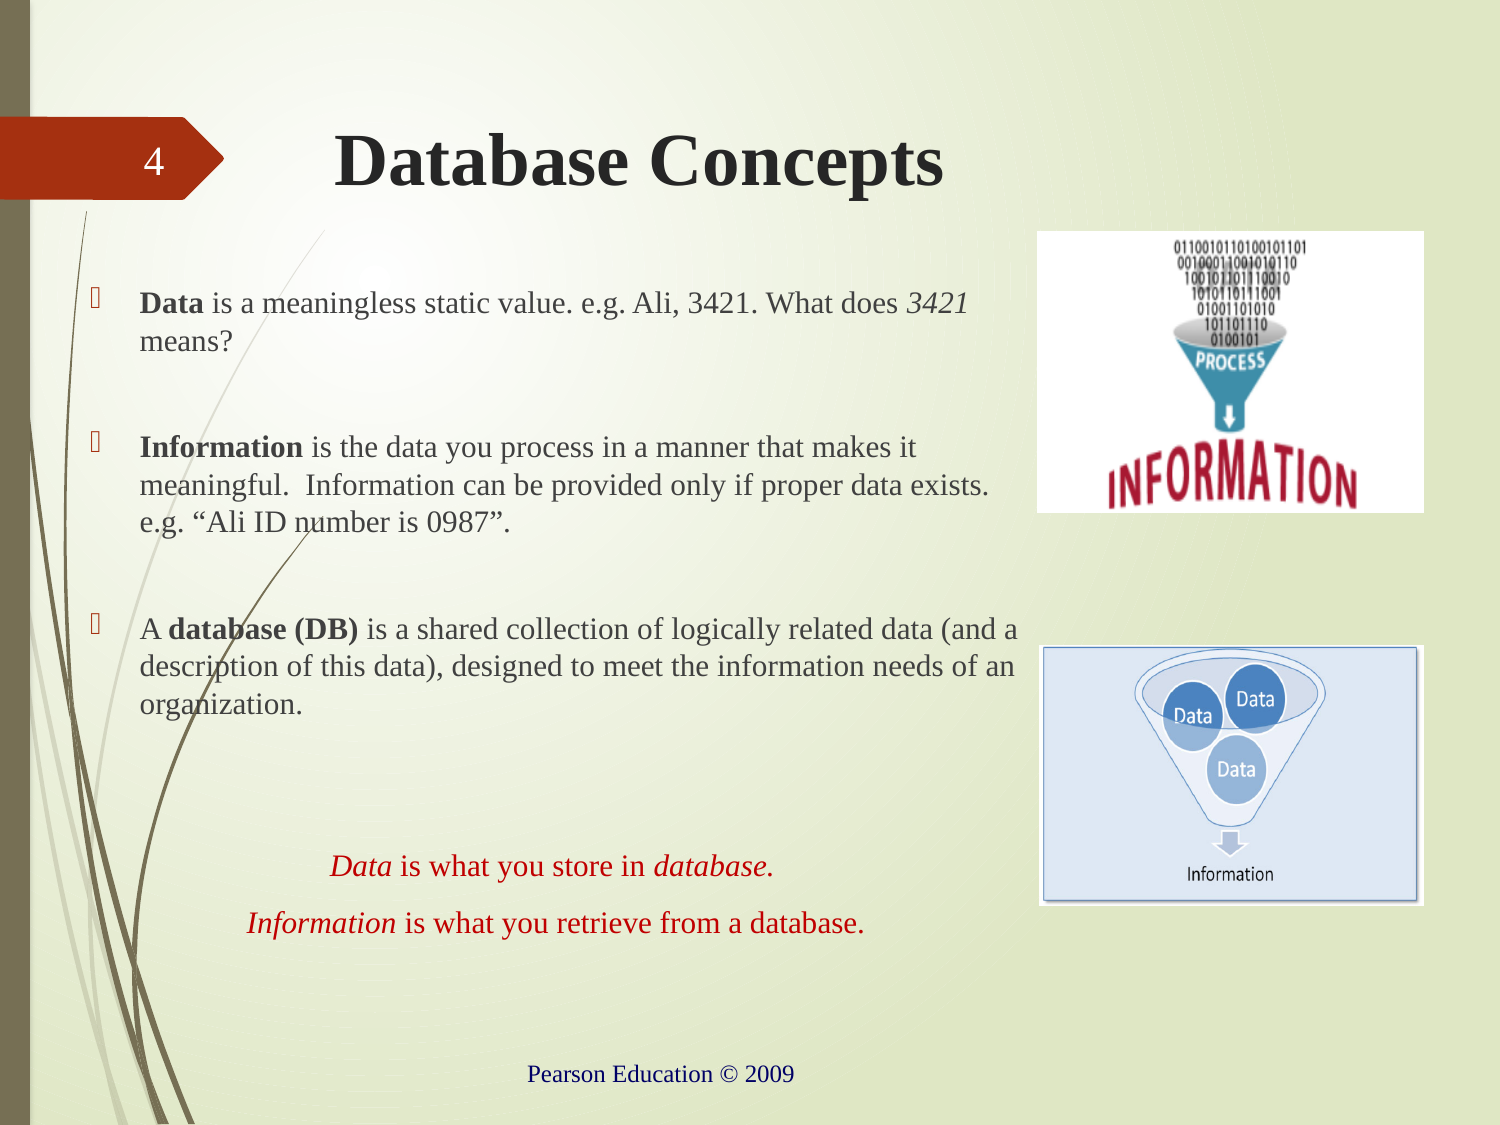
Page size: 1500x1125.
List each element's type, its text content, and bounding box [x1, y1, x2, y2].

list Data is a meaningless static value. e.g. Ali, 3421. What does 3421 means? Information is the data you process in a manner that makes it meaningful. Information can be provided only if proper data exists. e.g. “Ali ID number is 0987”. A database (DB) is a shared collection of logically related data (and a description of this data), designed to meet the information needs of an organization. Data is what you store in database. Information is what you retrieve from a database. [75, 275, 1038, 950]
slide_number 4 [83, 129, 180, 190]
picture [1039, 645, 1424, 906]
text_box Pearson Education © 2009 [512, 1050, 1038, 1095]
picture [1037, 231, 1424, 513]
title Database Concepts [319, 102, 1400, 275]
